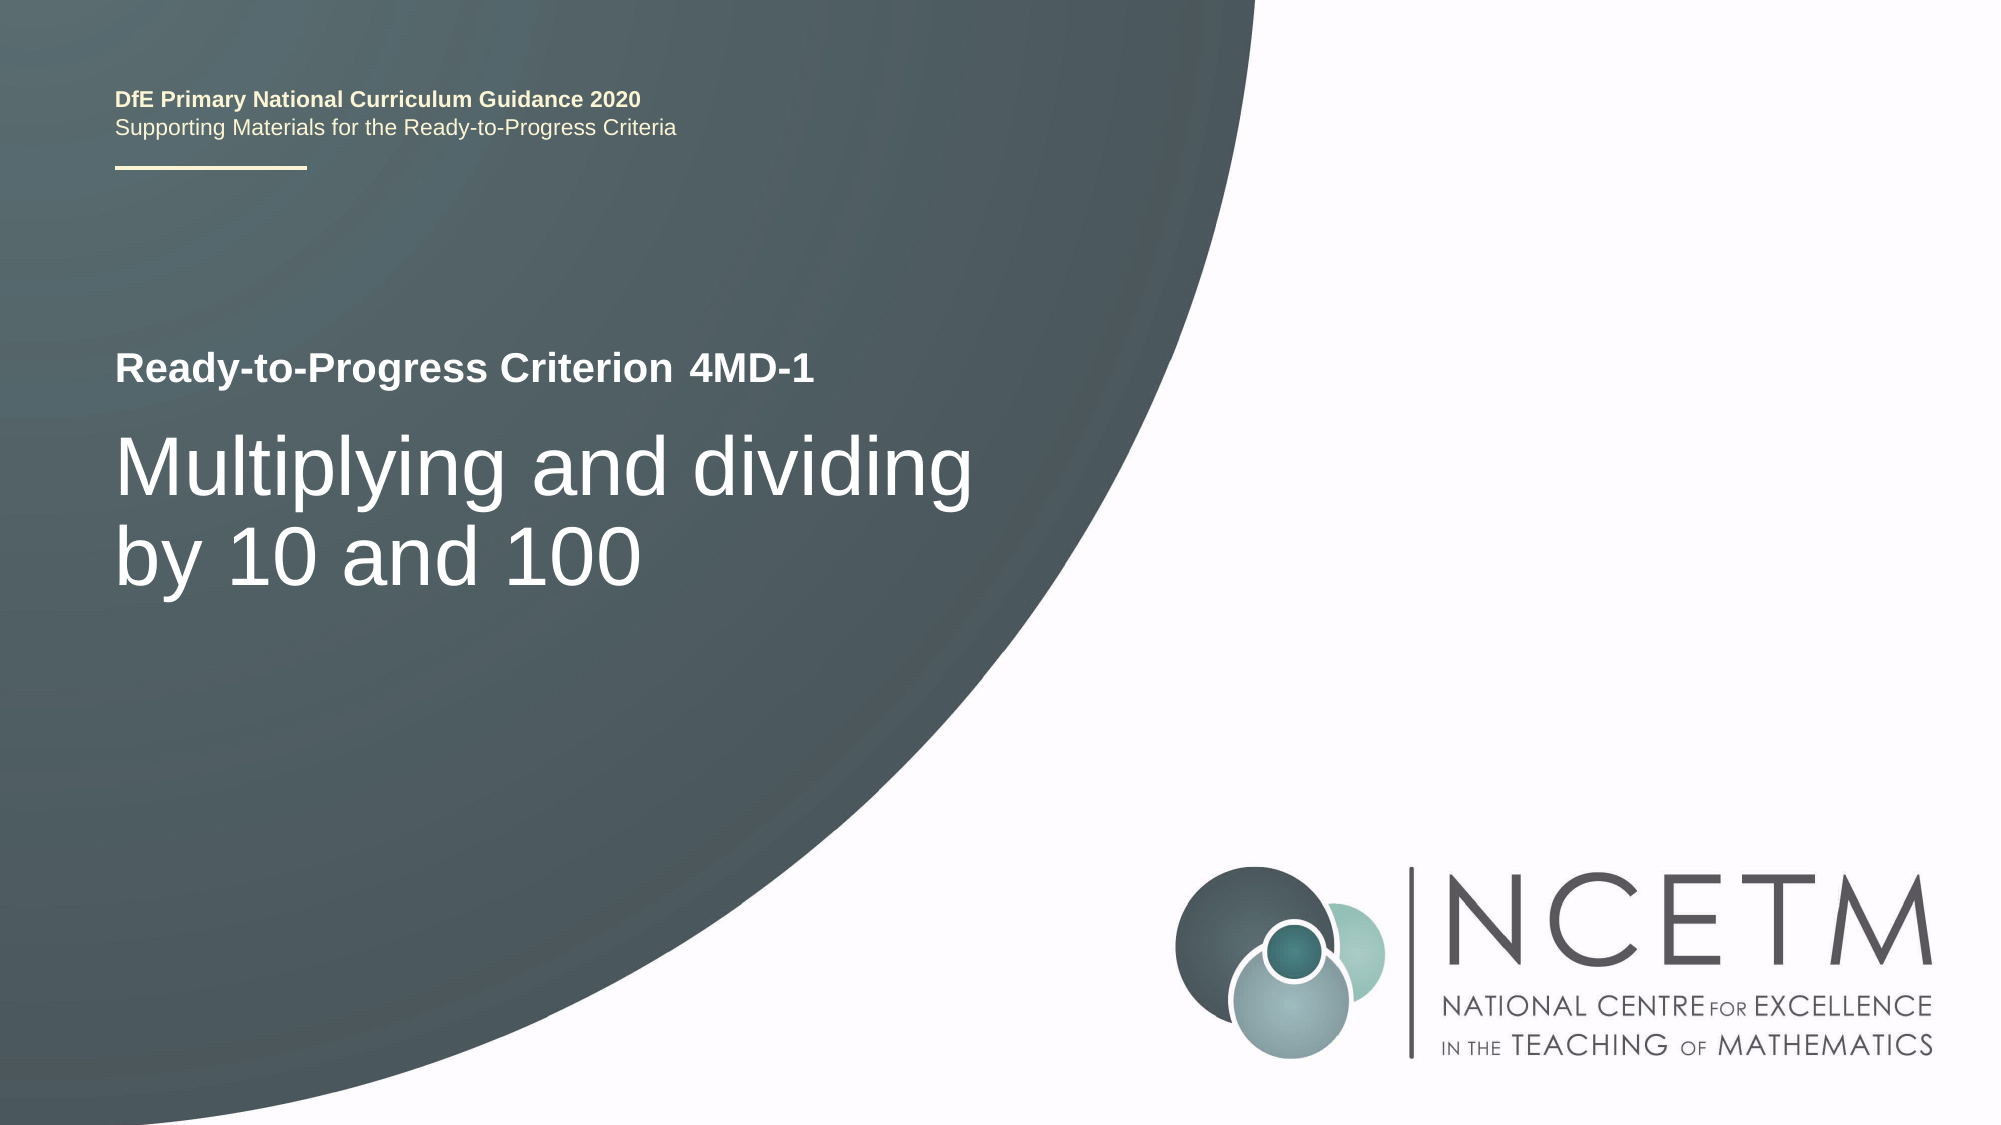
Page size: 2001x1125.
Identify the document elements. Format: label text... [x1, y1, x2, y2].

picture [0, 0, 2001, 1125]
subtitle Multiplying and dividing by 10 and 100 [99, 416, 1000, 912]
list 4MD-1 [674, 338, 1043, 414]
